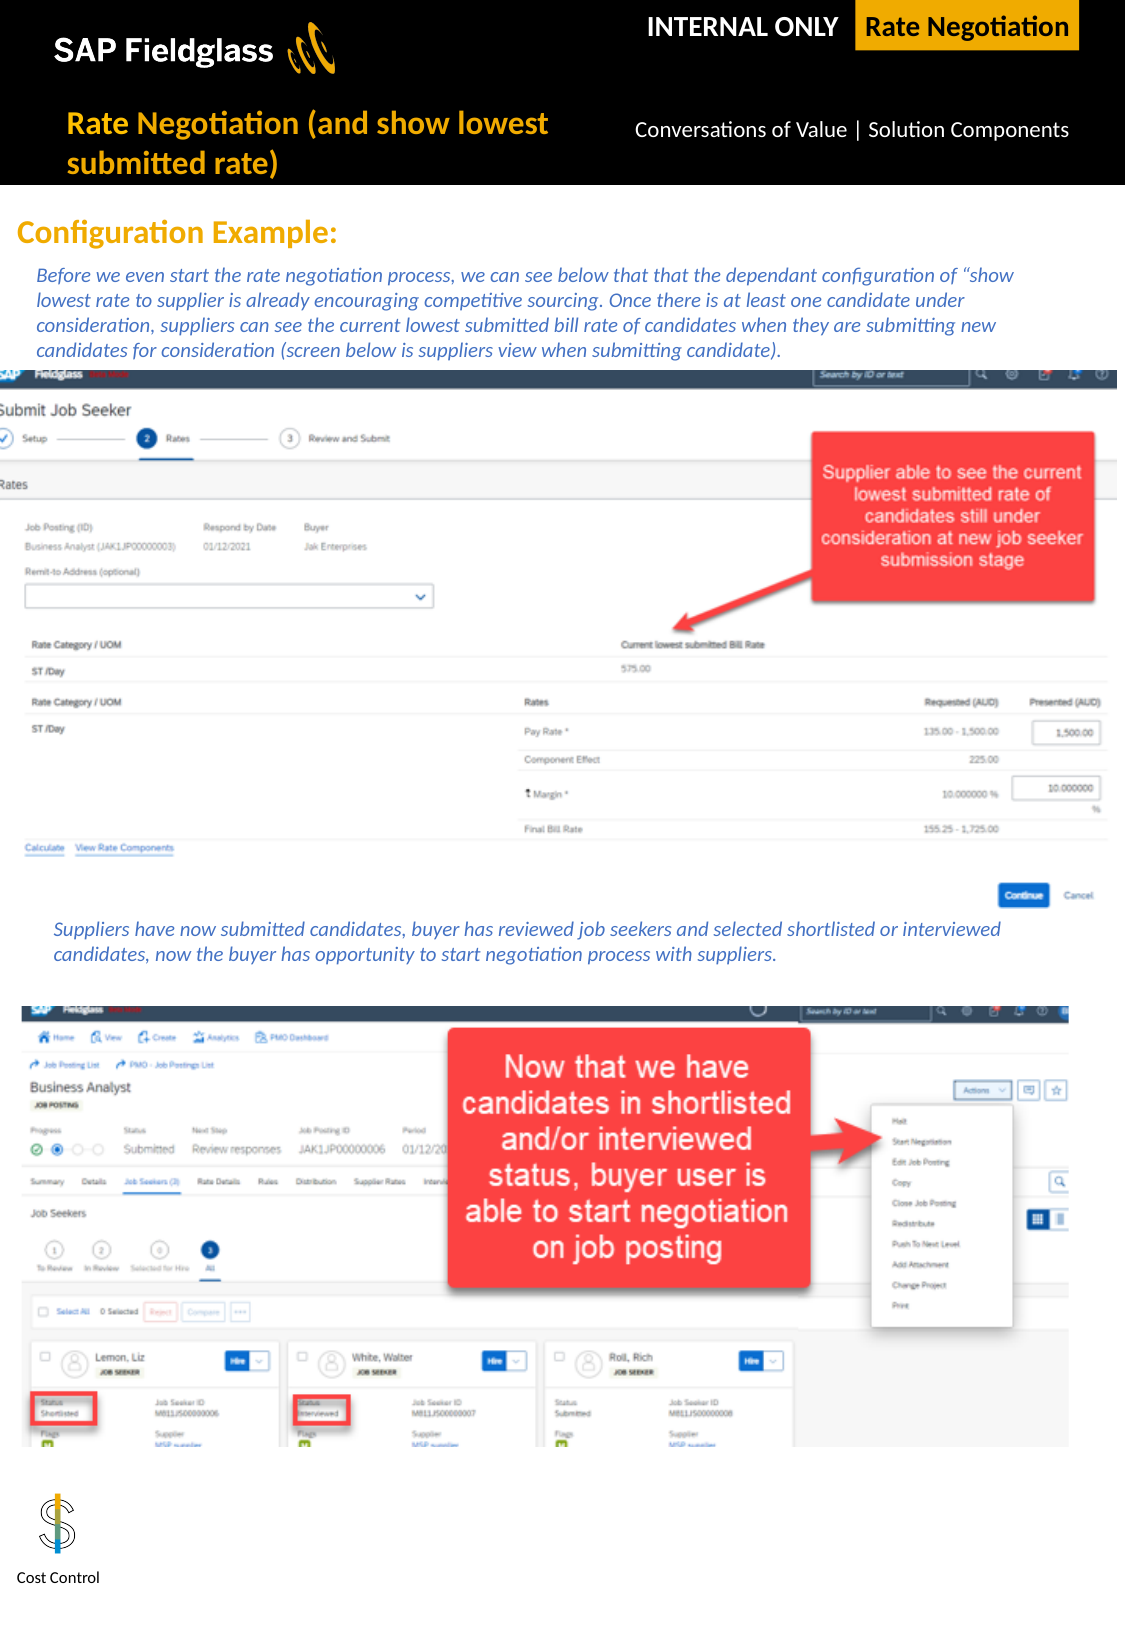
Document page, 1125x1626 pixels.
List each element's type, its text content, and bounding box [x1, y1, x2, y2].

text_box Before we even start the rate negotiation process, we can see below that that the dependant configuration of “show lowest rate to supplier is already encouraging competitive sourcing. Once there is at least one candidate under consideration, suppliers can see the current lowest submitted bill rate of candidates when they are submitting new candidates for consideration (screen below is suppliers view when submitting candidate). [21, 254, 1087, 369]
text_box Rate Negotiation [850, 0, 1086, 50]
text_box Conversations of Value | Solution Components [620, 107, 1086, 150]
picture [21, 1488, 93, 1559]
picture [21, 1006, 1069, 1447]
text_box Rate Negotiation (and show lowest submitted rate) [51, 93, 619, 189]
picture [0, 370, 1117, 909]
text_box Configuration Example: [2, 202, 354, 258]
picture [54, 22, 335, 74]
text_box Suppliers have now submitted candidates, buyer has reviewed job seekers and selected shortlisted or interviewed candidates, now the buyer has opportunity to start negotiation process with suppliers. [38, 909, 1086, 973]
